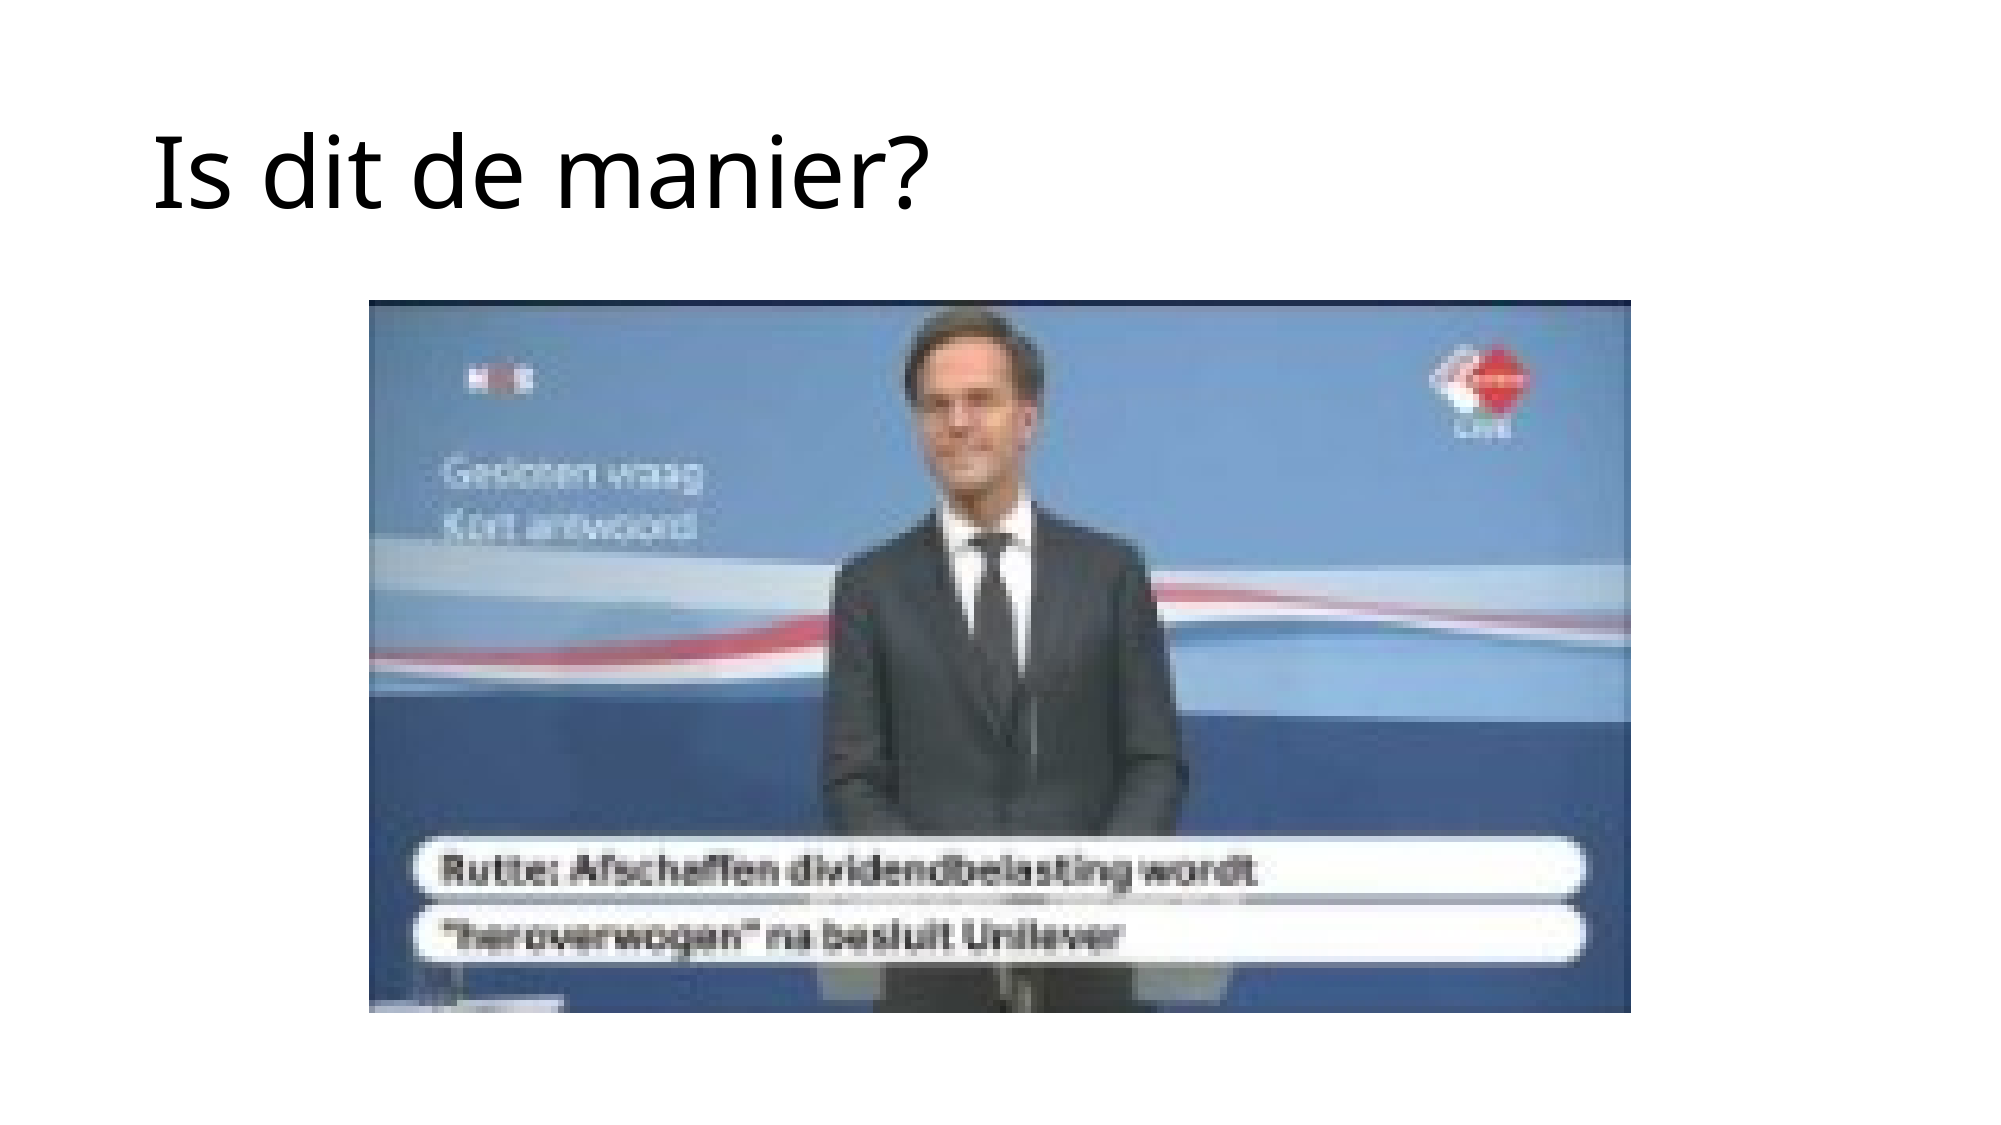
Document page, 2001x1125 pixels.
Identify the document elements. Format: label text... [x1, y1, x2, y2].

title Is dit de manier? [137, 59, 1863, 278]
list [368, 299, 1632, 1014]
